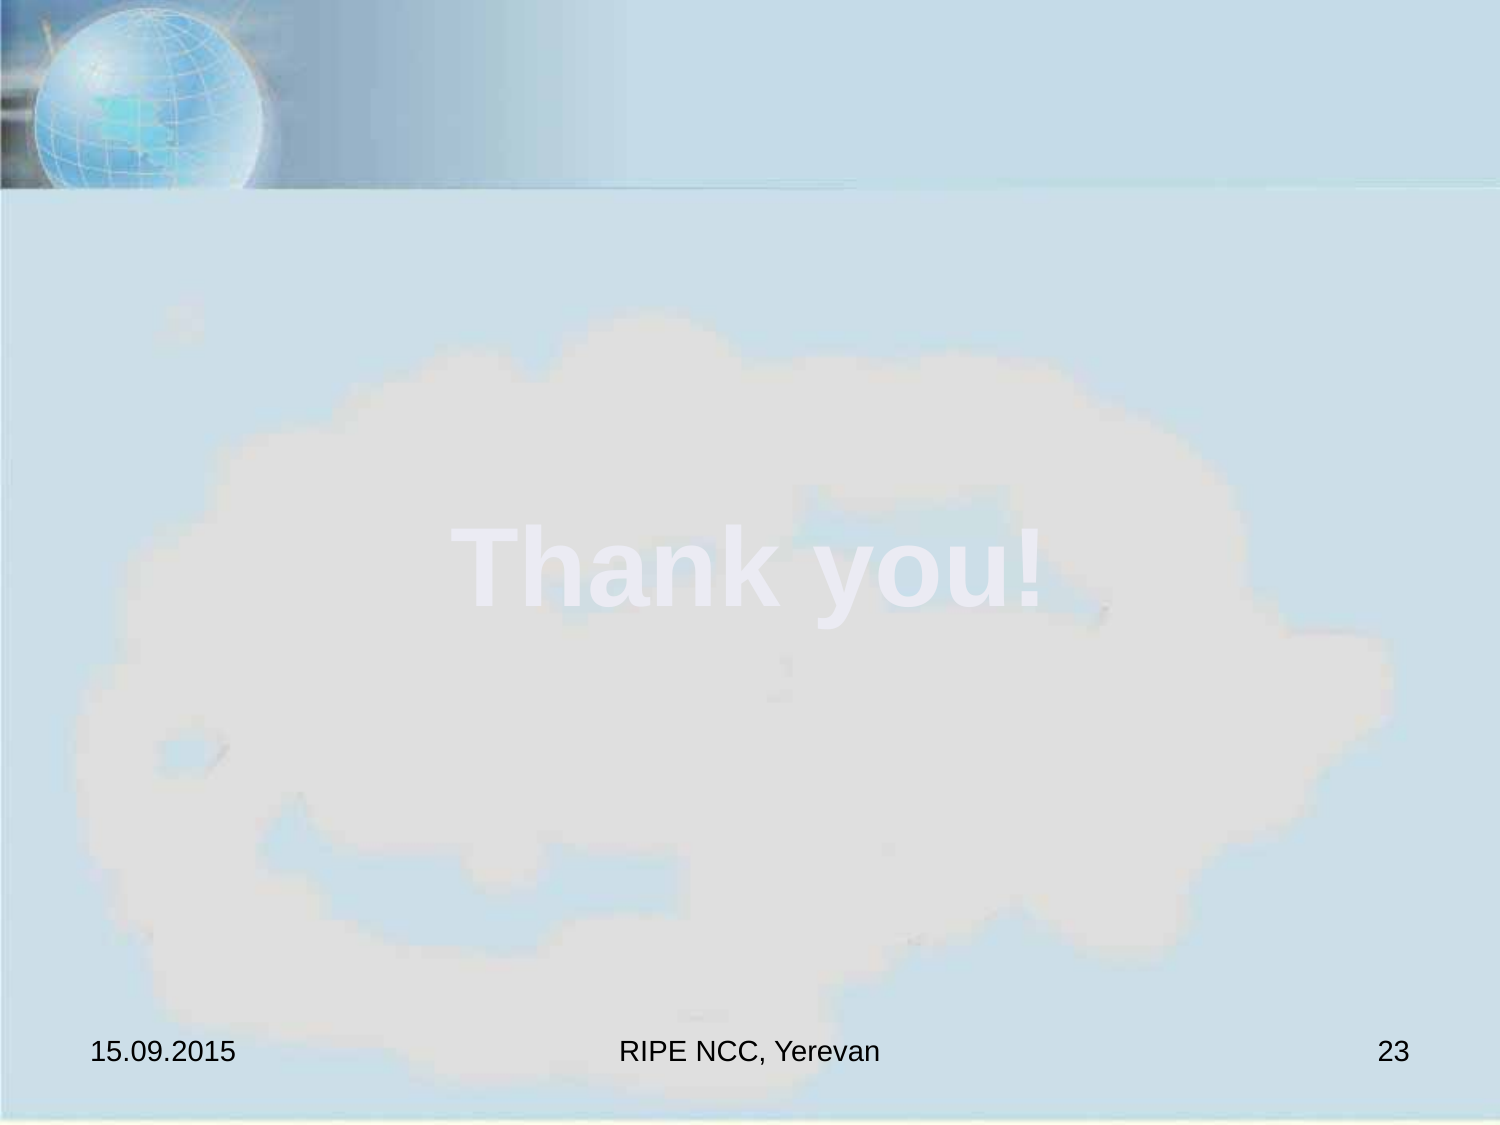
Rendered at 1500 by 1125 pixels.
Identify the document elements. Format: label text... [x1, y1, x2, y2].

picture [0, 0, 1500, 1125]
footer RIPE NCC, Yerevan [512, 1024, 988, 1103]
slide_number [74, 1024, 426, 1103]
text_box Thank you! [435, 486, 1065, 637]
slide_number 23 [1074, 1024, 1426, 1103]
